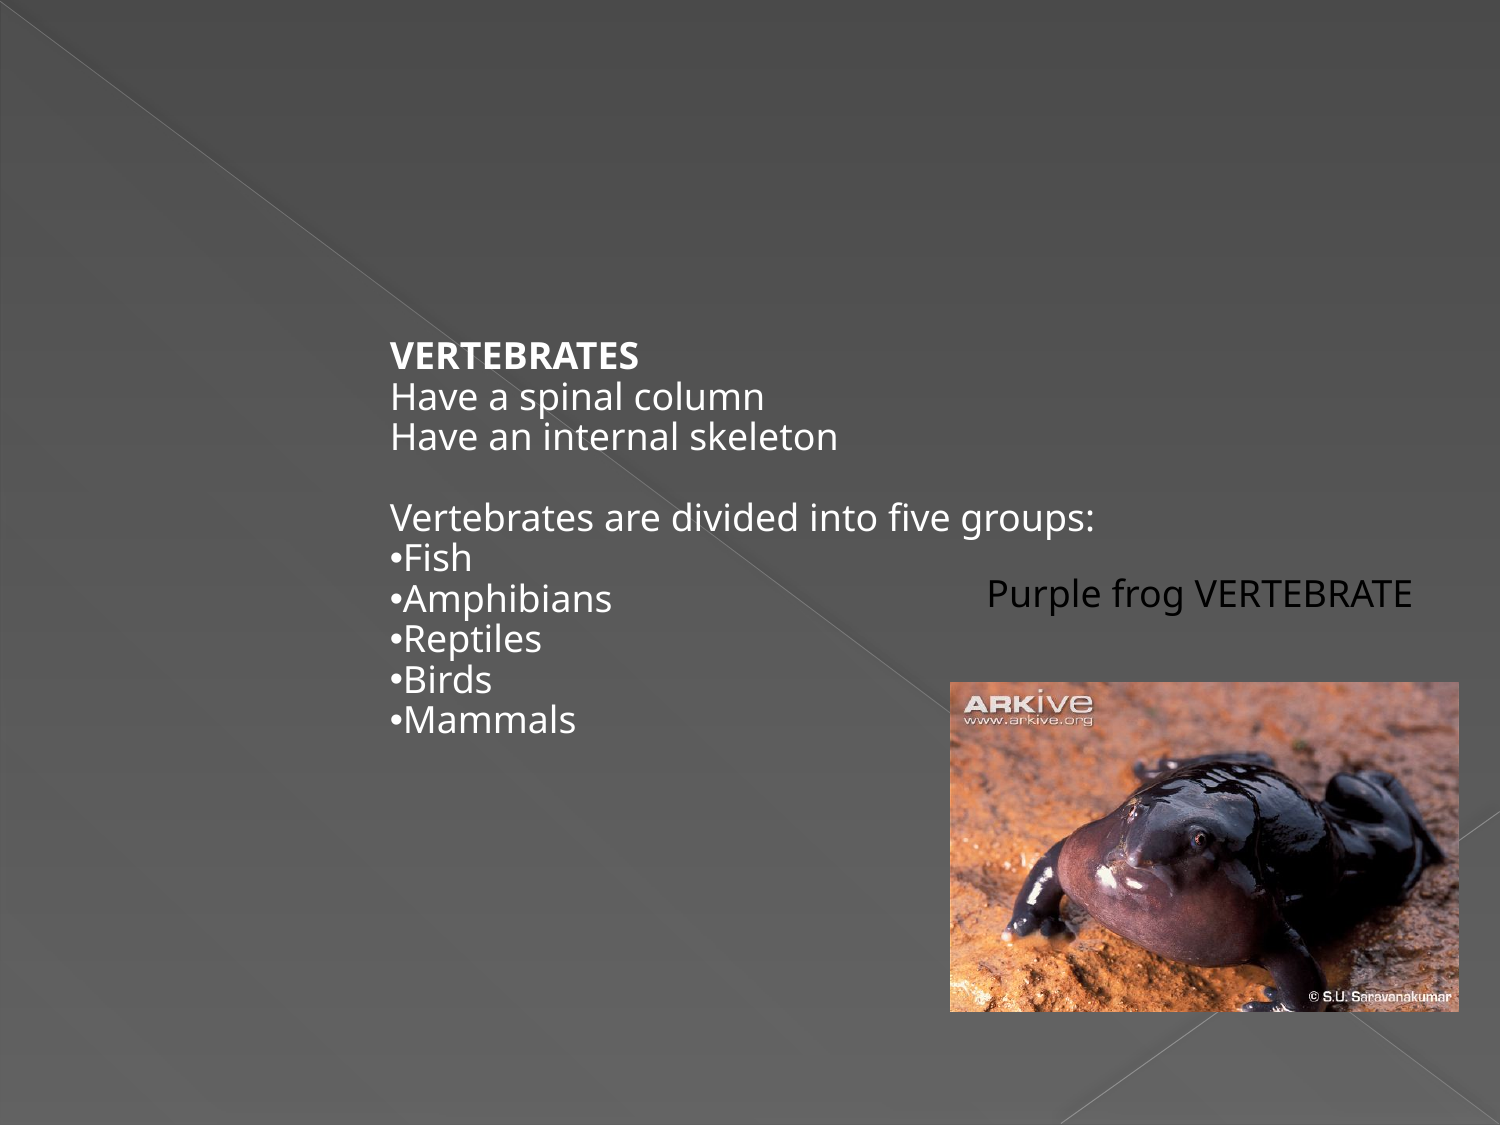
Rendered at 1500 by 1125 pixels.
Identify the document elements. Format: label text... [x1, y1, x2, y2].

picture [950, 682, 1459, 1012]
text_box Purple frog VERTEBRATE [971, 562, 1429, 623]
text_box VERTEBRATES Have a spinal column Have an internal skeleton Vertebrates are divided into five groups: Fish Amphibians Reptiles Birds Mammals [374, 329, 1125, 750]
